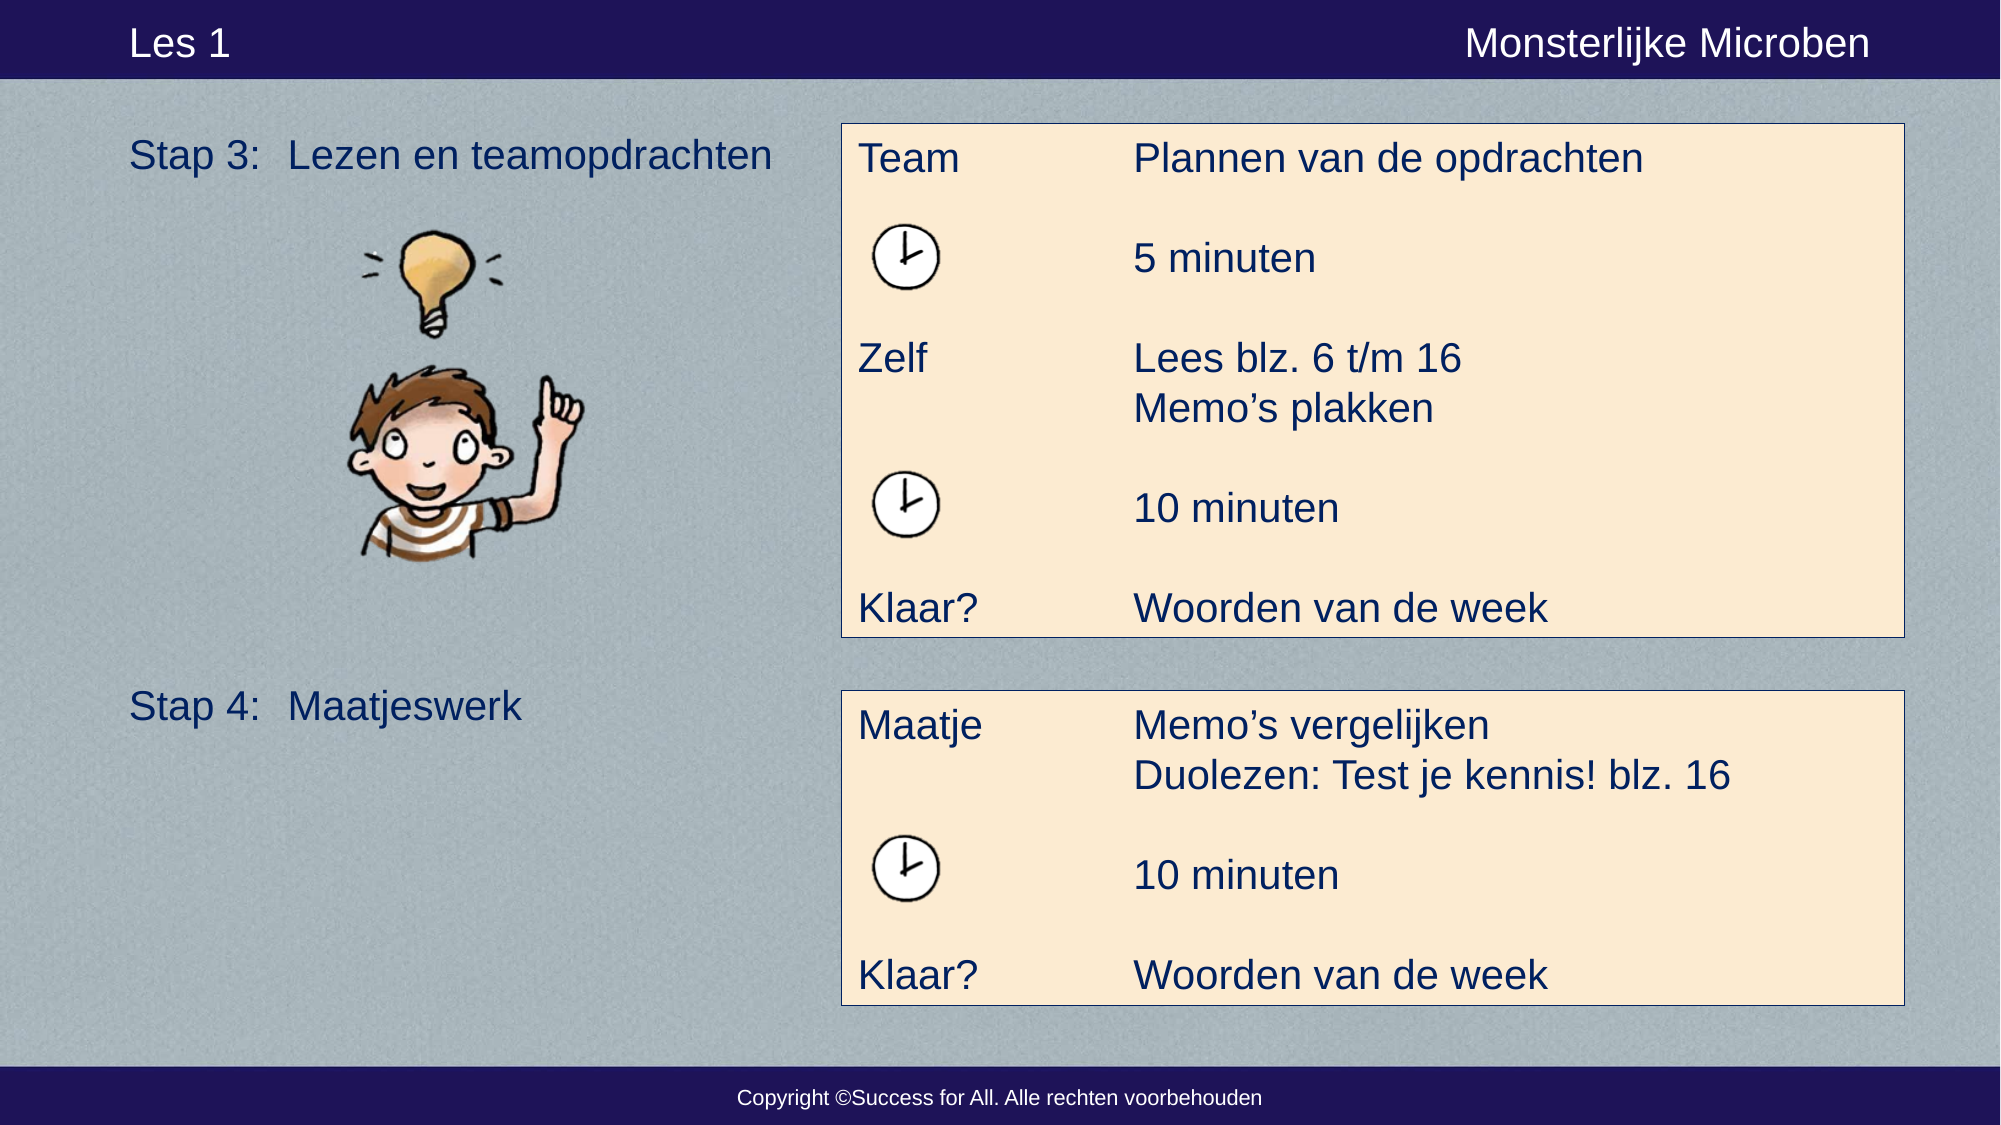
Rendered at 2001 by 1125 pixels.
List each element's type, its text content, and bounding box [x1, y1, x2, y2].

text_box Copyright ©Success for All. Alle rechten voorbehouden [0, 1076, 2000, 1125]
text_box Team Plannen van de opdrachten 5 minuten Zelf Lees blz. 6 t/m 16 Memo’s plakken 10 minuten Klaar? Woorden van de week [841, 123, 1905, 638]
text_box Maatje Memo’s vergelijken Duolezen: Test je kennis! blz. 16 10 minuten Klaar? Woorden van de week [841, 690, 1905, 1006]
text_box Les 1 [114, 8, 354, 73]
text_box Stap 3: Lezen en teamopdrachten Stap 4: Maatjeswerk [114, 120, 907, 786]
text_box Monsterlijke Microben [999, 8, 1886, 73]
picture [0, 0, 2001, 1125]
